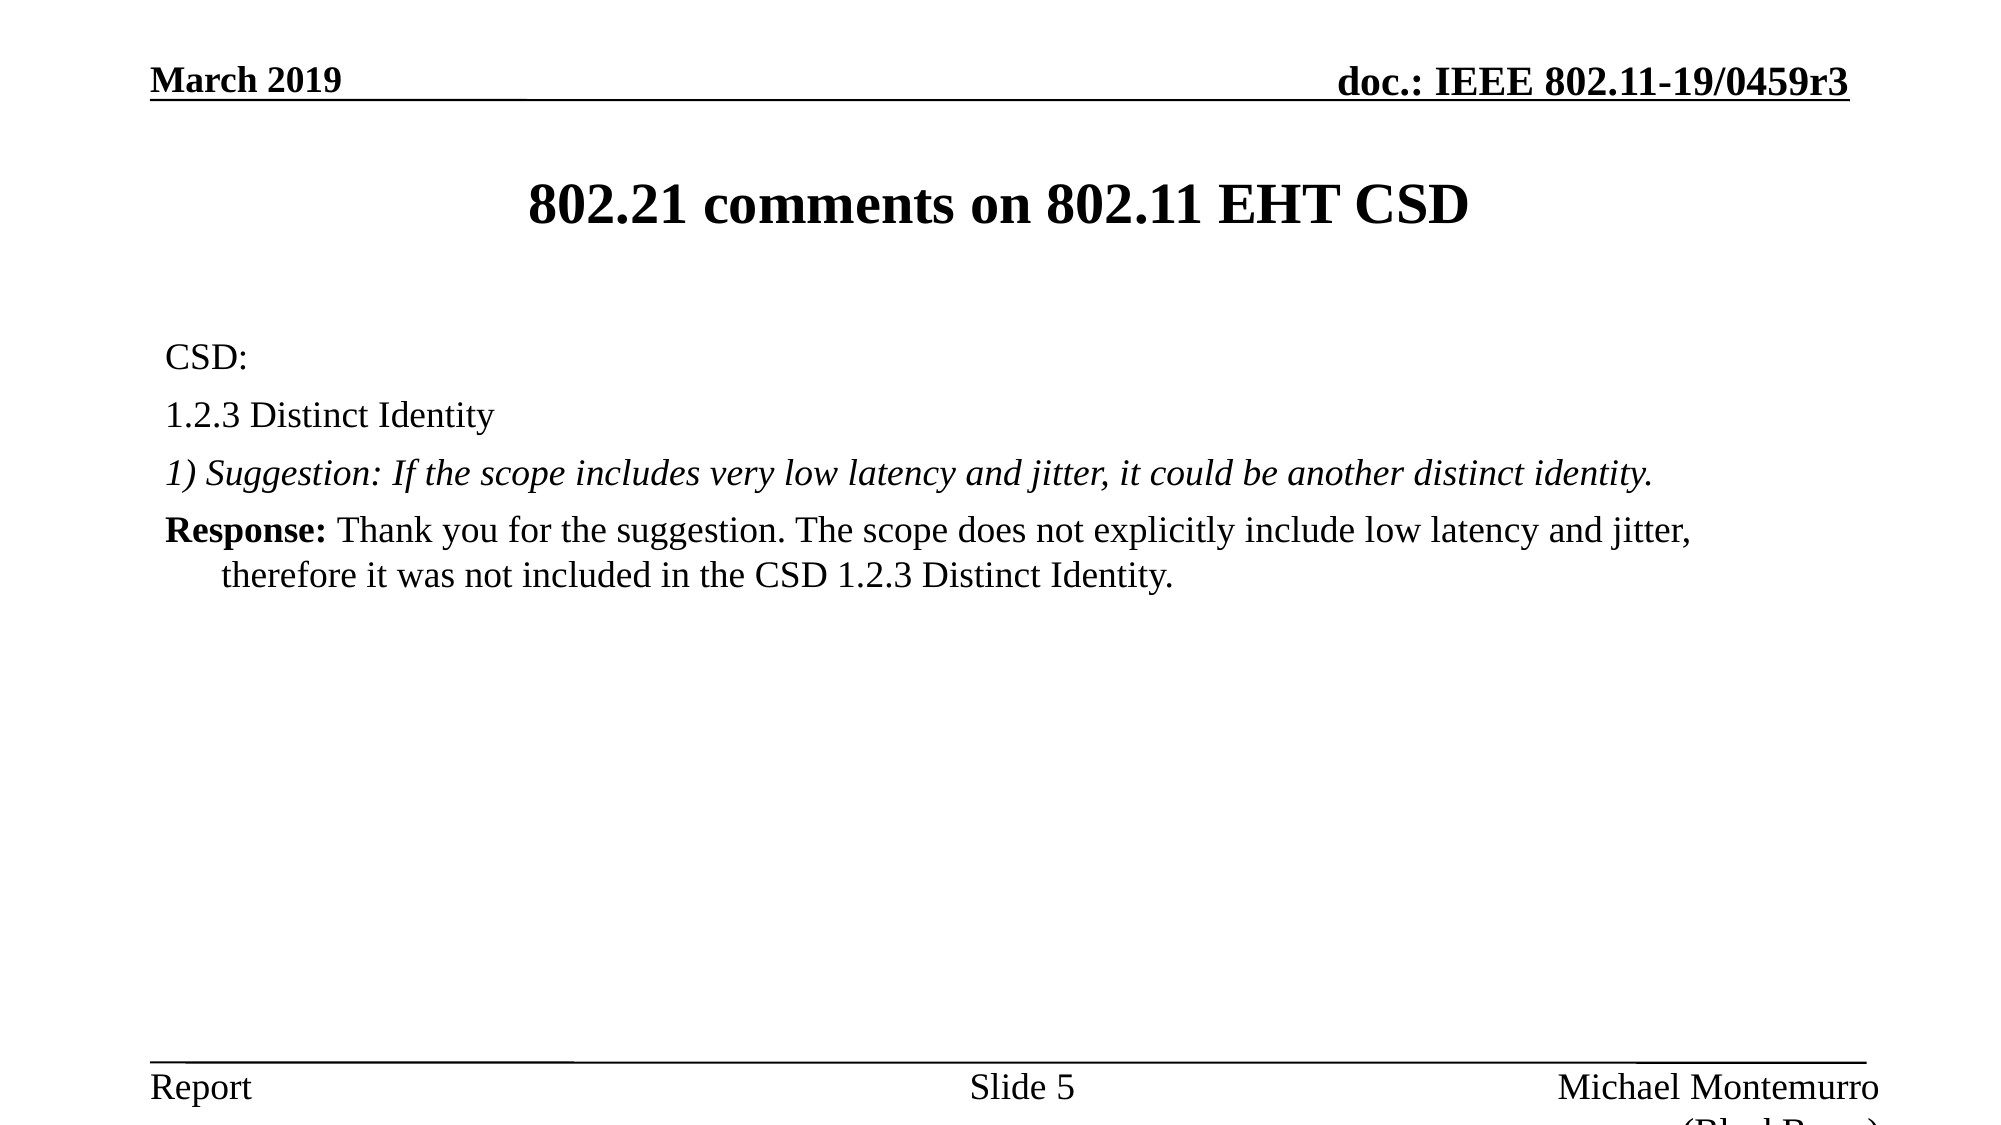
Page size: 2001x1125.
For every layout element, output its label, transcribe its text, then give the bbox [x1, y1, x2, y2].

footer Michael Montemurro (BlackBerry) [1436, 1061, 1881, 1108]
list CSD: 1.2.3 Distinct Identity 1) Suggestion: If the scope includes very low latency and jitter, it could be another distinct identity. Response: Thank you for the suggestion. The scope does not explicitly include low latency and jitter, therefore it was not included in the CSD 1.2.3 Distinct Identity. [149, 324, 1850, 1000]
title 802.21 comments on 802.11 EHT CSD [149, 112, 1850, 288]
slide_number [149, 49, 431, 100]
slide_number Slide 5 [950, 1061, 1095, 1125]
